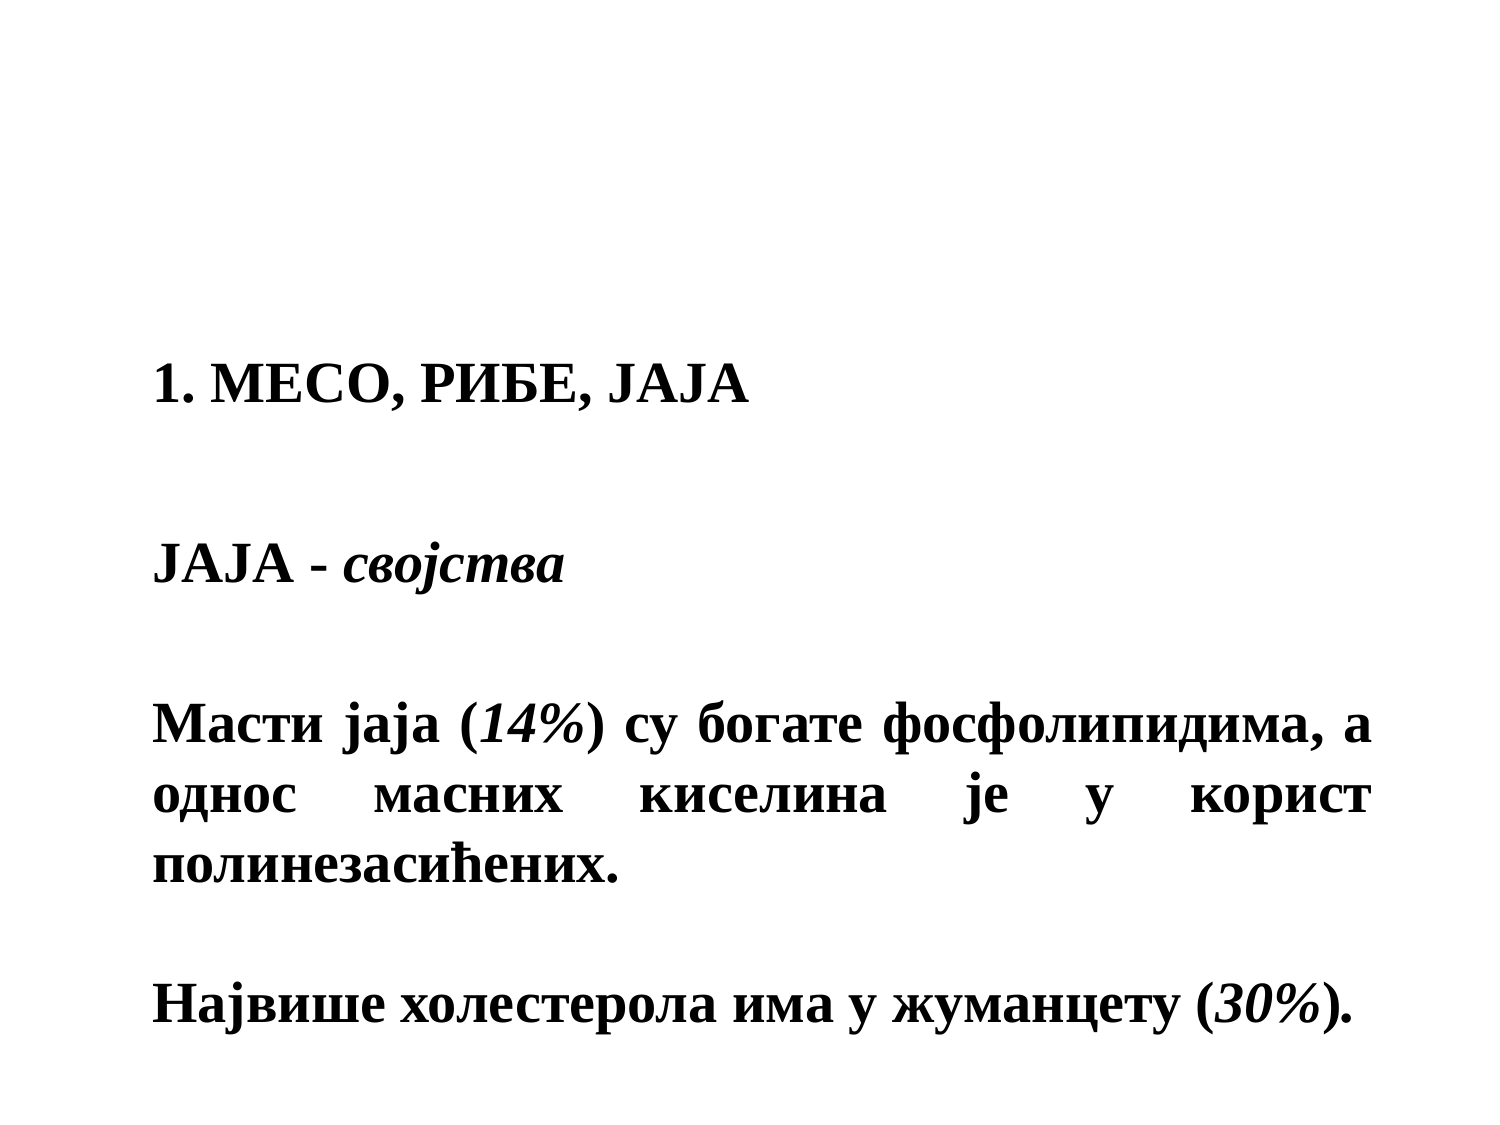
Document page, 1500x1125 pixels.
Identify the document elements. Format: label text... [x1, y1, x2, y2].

text_box 1. МЕСО, РИБЕ, ЈАЈА ЈАЈА - својства Масти јаја (14%) су богате фосфолипидима, а однос масних киселина је у корист полинезасићених. Највише холестерола има у жуманцету (30%). [137, 336, 1388, 1042]
